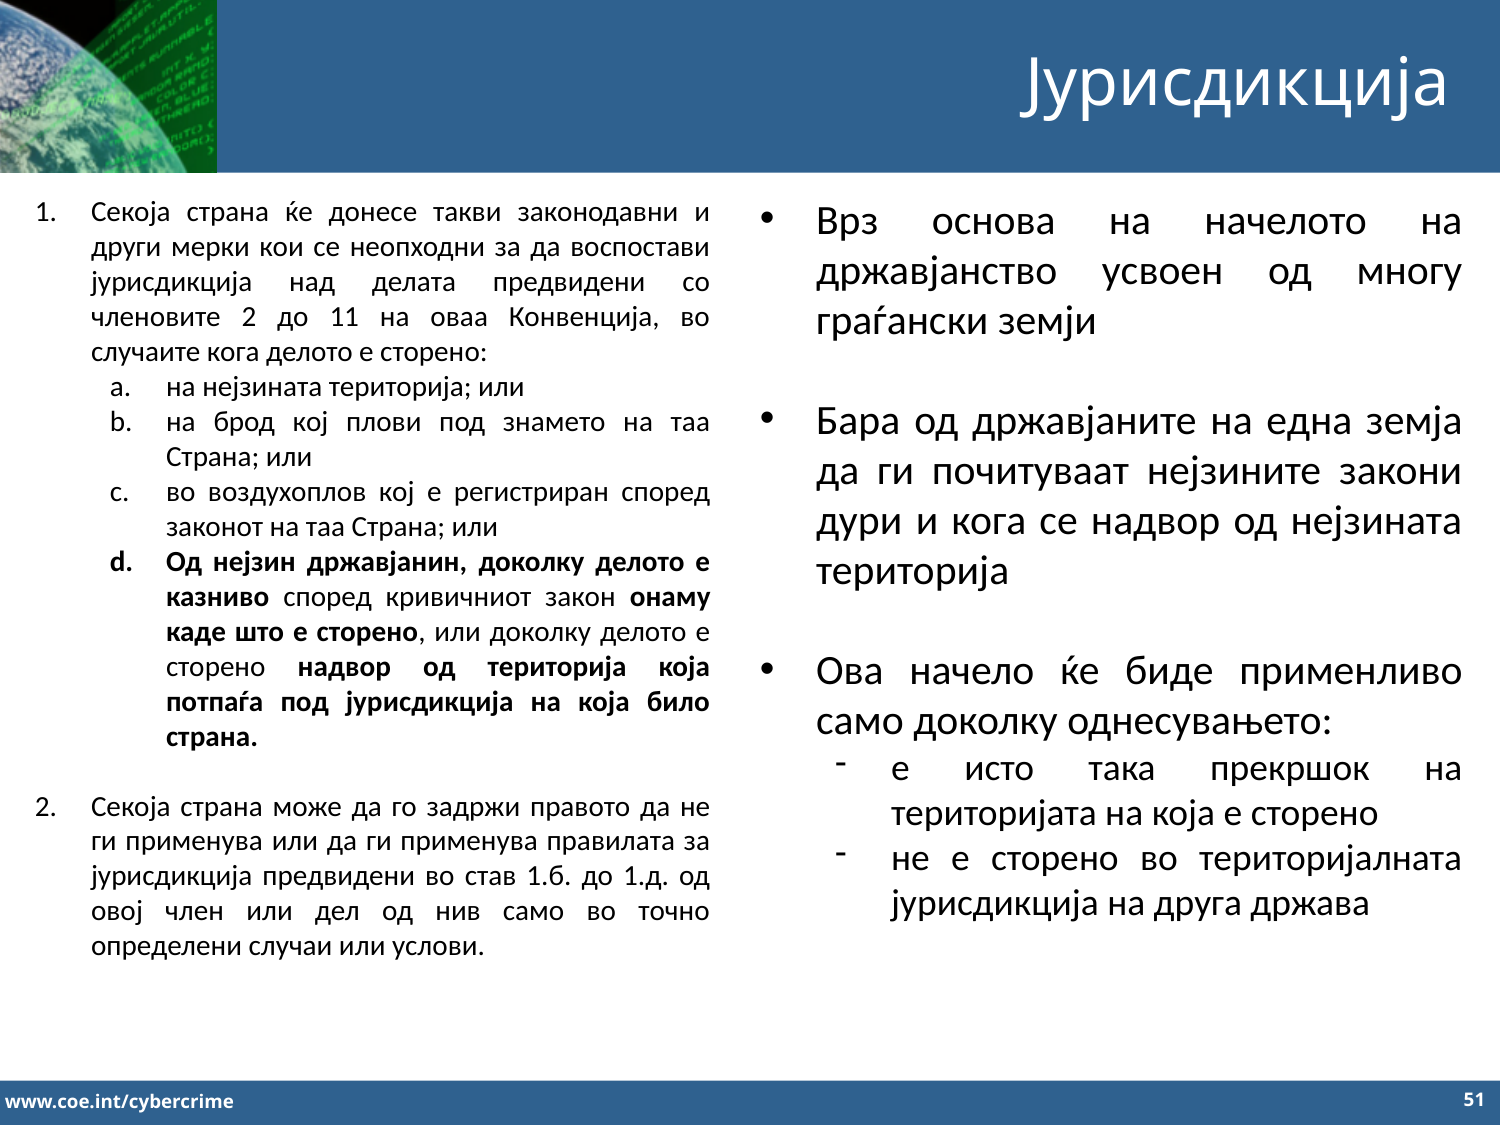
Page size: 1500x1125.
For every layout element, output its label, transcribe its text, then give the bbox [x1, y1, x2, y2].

text_box Врз основа на начелото на државјанство усвоен од многу граѓански земји Бара од државјаните на една земја да ги почитуваат нејзините закони дури и кога се надвор од нејзината територија Ова начело ќе биде применливо само доколку однесувањето: е исто така прекршок на територијата на која е сторено не е сторено во територијалната јурисдикција на друга држава [745, 185, 1478, 931]
picture [0, 0, 217, 173]
text_box Секоја страна ќе донесе такви законодавни и други мерки кои се неопходни за да воспостави јурисдикција над делата предвидени со членовите 2 до 11 на оваа Конвенција, во случаите кога делото е сторено: на нејзината територија; или на брод кој плови под знамето на таа Страна; или во воздухоплов кој е регистриран според законот на таа Страна; или Од нејзин државјанин, доколку делото е казниво според кривичниот закон онаму каде што е сторено, или доколку делото е сторено надвор од територија која потпаѓа под јурисдикција на која било страна. Секоја страна може да го задржи правото да не ги применува или да ги применува правилата за јурисдикција предвидени во став 1.б. до 1.д. од овој член или дел од нив само во точно определени случаи или услови. [19, 185, 726, 969]
text_box Јурисдикција [230, 31, 1483, 126]
